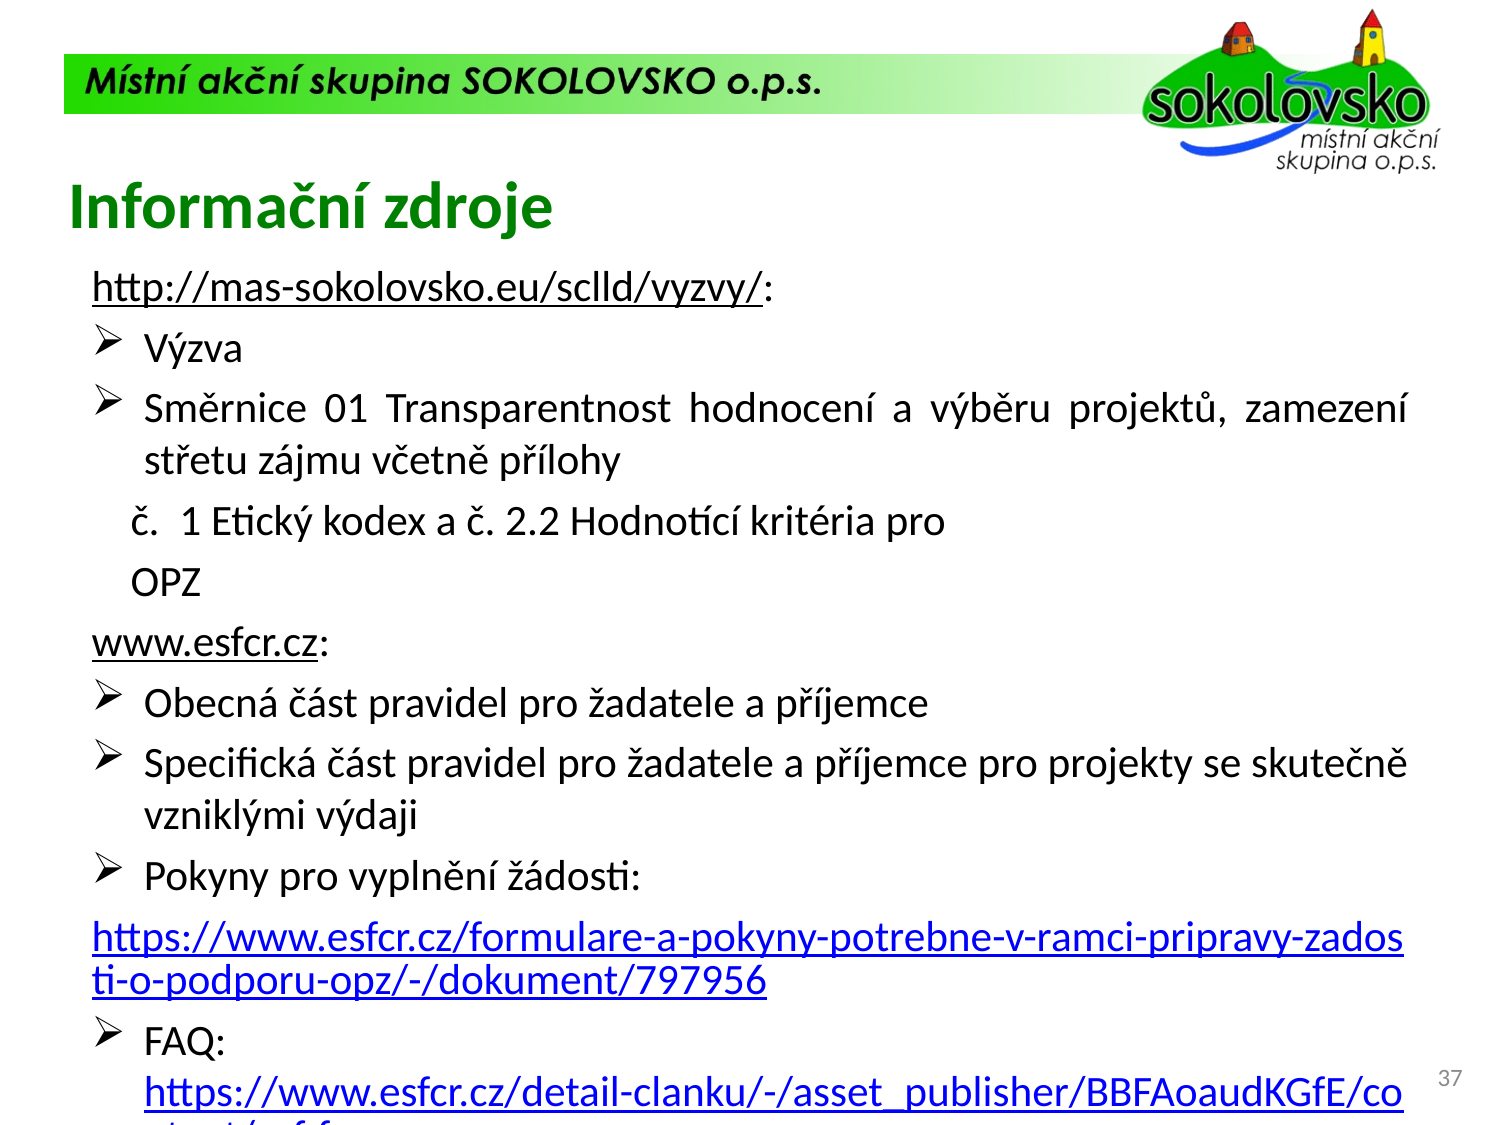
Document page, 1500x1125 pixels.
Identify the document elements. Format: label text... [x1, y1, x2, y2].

picture [64, 0, 1455, 197]
slide_number 37 [1128, 1046, 1478, 1107]
title Informační zdroje [53, 137, 1404, 268]
list http://mas-sokolovsko.eu/sclld/vyzvy/: Výzva Směrnice 01 Transparentnost hodnocení a výběru projektů, zamezení střetu zájmu včetně přílohy č. 1 Etický kodex a č. 2.2 Hodnotící kritéria pro OPZ www.esfcr.cz: Obecná část pravidel pro žadatele a příjemce Specifická část pravidel pro žadatele a příjemce pro projekty se skutečně vzniklými výdaji Pokyny pro vyplnění žádosti: https://www.esfcr.cz/formulare-a-pokyny-potrebne-v-ramci-pripravy-zadosti-o-podporu-opz/-/dokument/797956 FAQ: https://www.esfcr.cz/detail-clanku/-/asset_publisher/BBFAoaudKGfE/content/esf-forum [76, 250, 1424, 1083]
